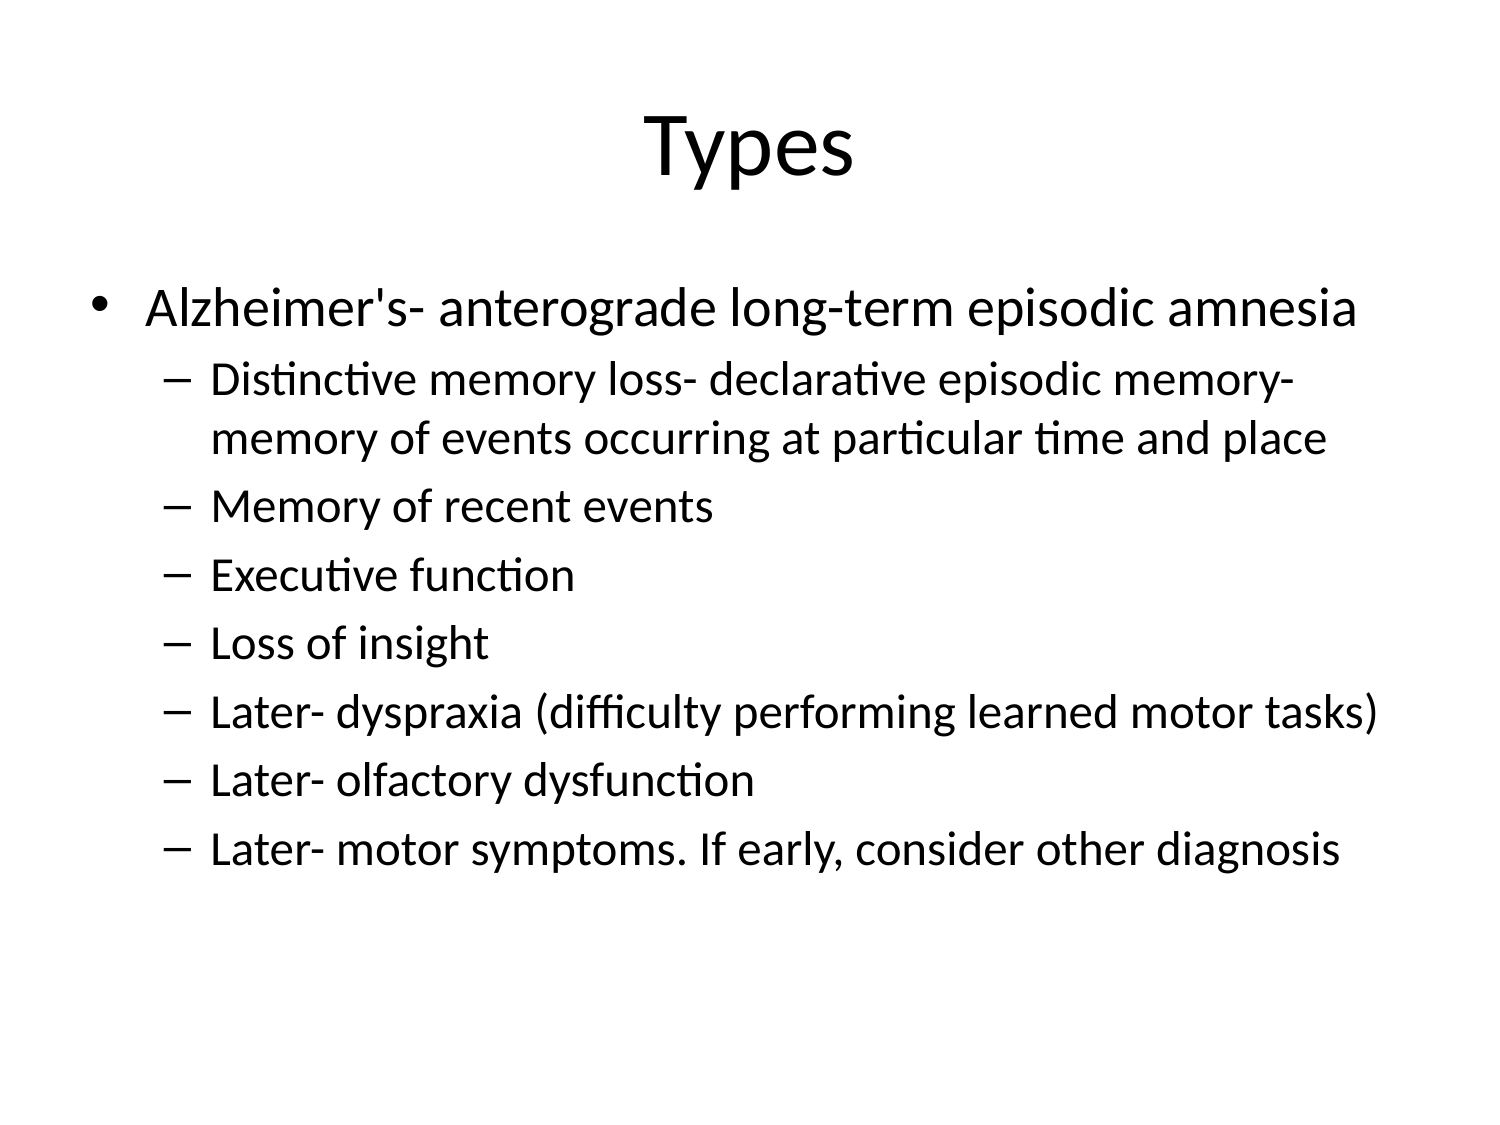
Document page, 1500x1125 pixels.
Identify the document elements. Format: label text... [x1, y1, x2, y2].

list Alzheimer's- anterograde long-term episodic amnesia Distinctive memory loss- declarative episodic memory- memory of events occurring at particular time and place Memory of recent events Executive function Loss of insight Later- dyspraxia (difficulty performing learned motor tasks) Later- olfactory dysfunction Later- motor symptoms. If early, consider other diagnosis [75, 262, 1425, 1005]
title Types [75, 45, 1425, 233]
